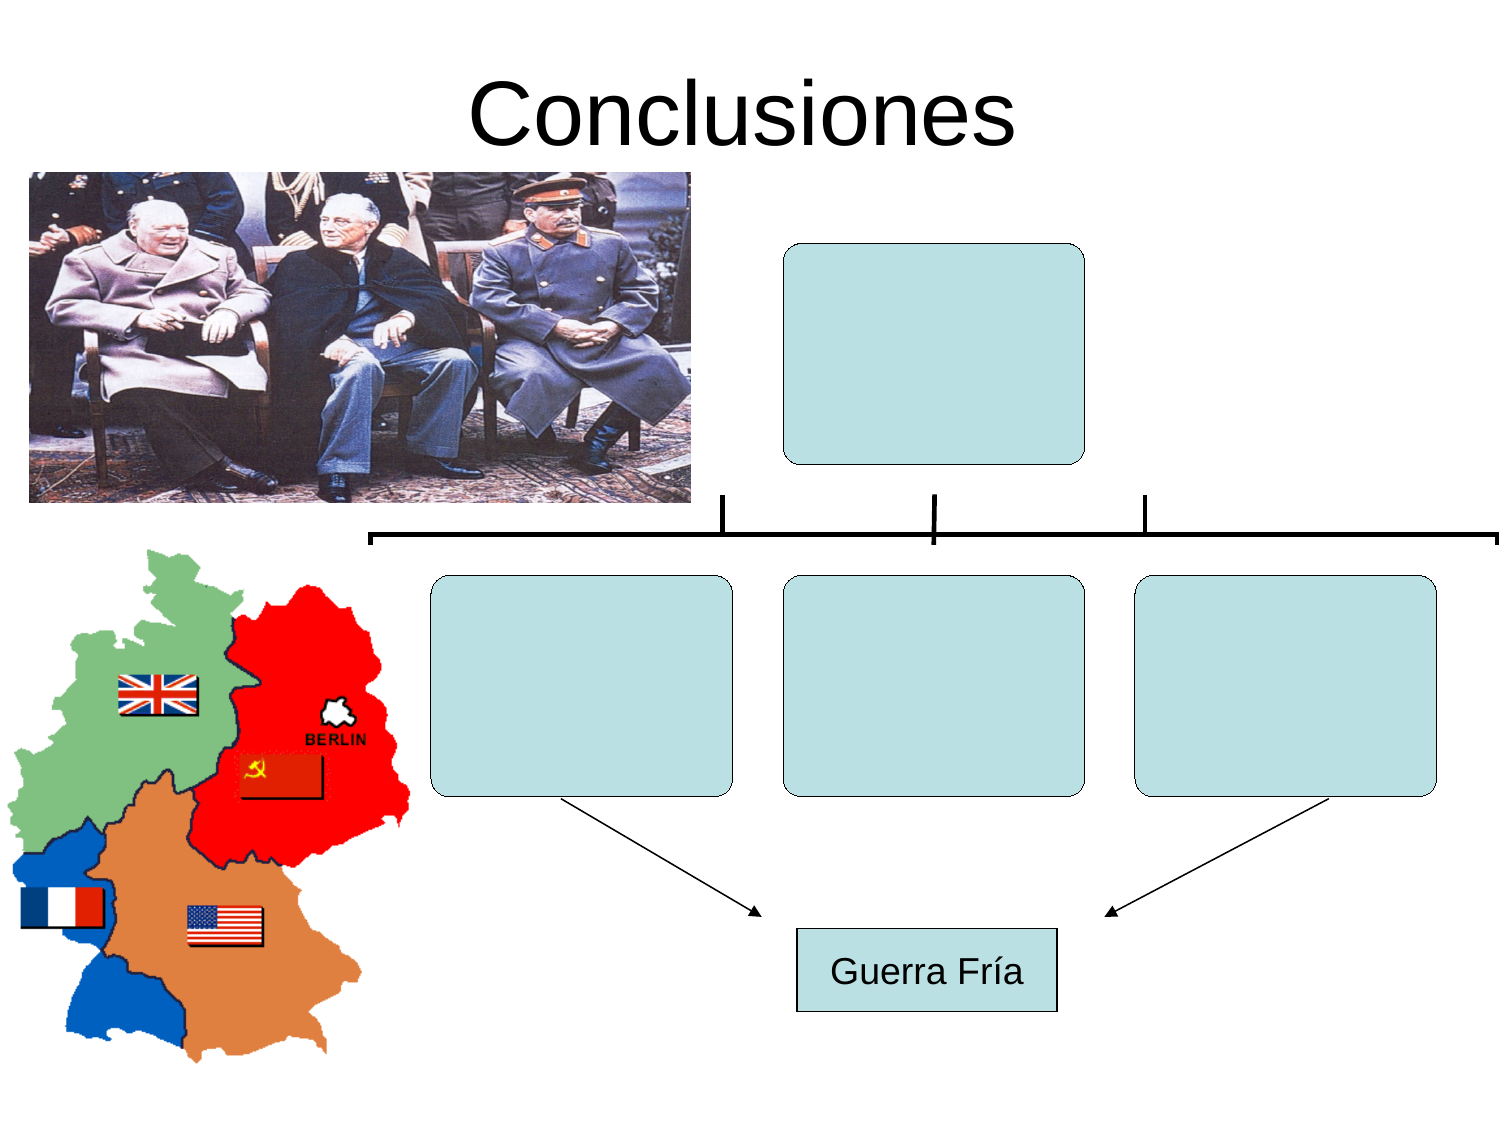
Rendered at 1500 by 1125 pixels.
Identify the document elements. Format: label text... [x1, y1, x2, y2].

picture [0, 538, 431, 1067]
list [430, 537, 1437, 797]
text_box [571, 805, 762, 917]
picture [29, 172, 692, 503]
text_box [1104, 805, 1318, 917]
text_box Guerra Fría [797, 928, 1057, 1012]
title Conclusiones [74, 44, 1412, 173]
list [430, 243, 1437, 532]
